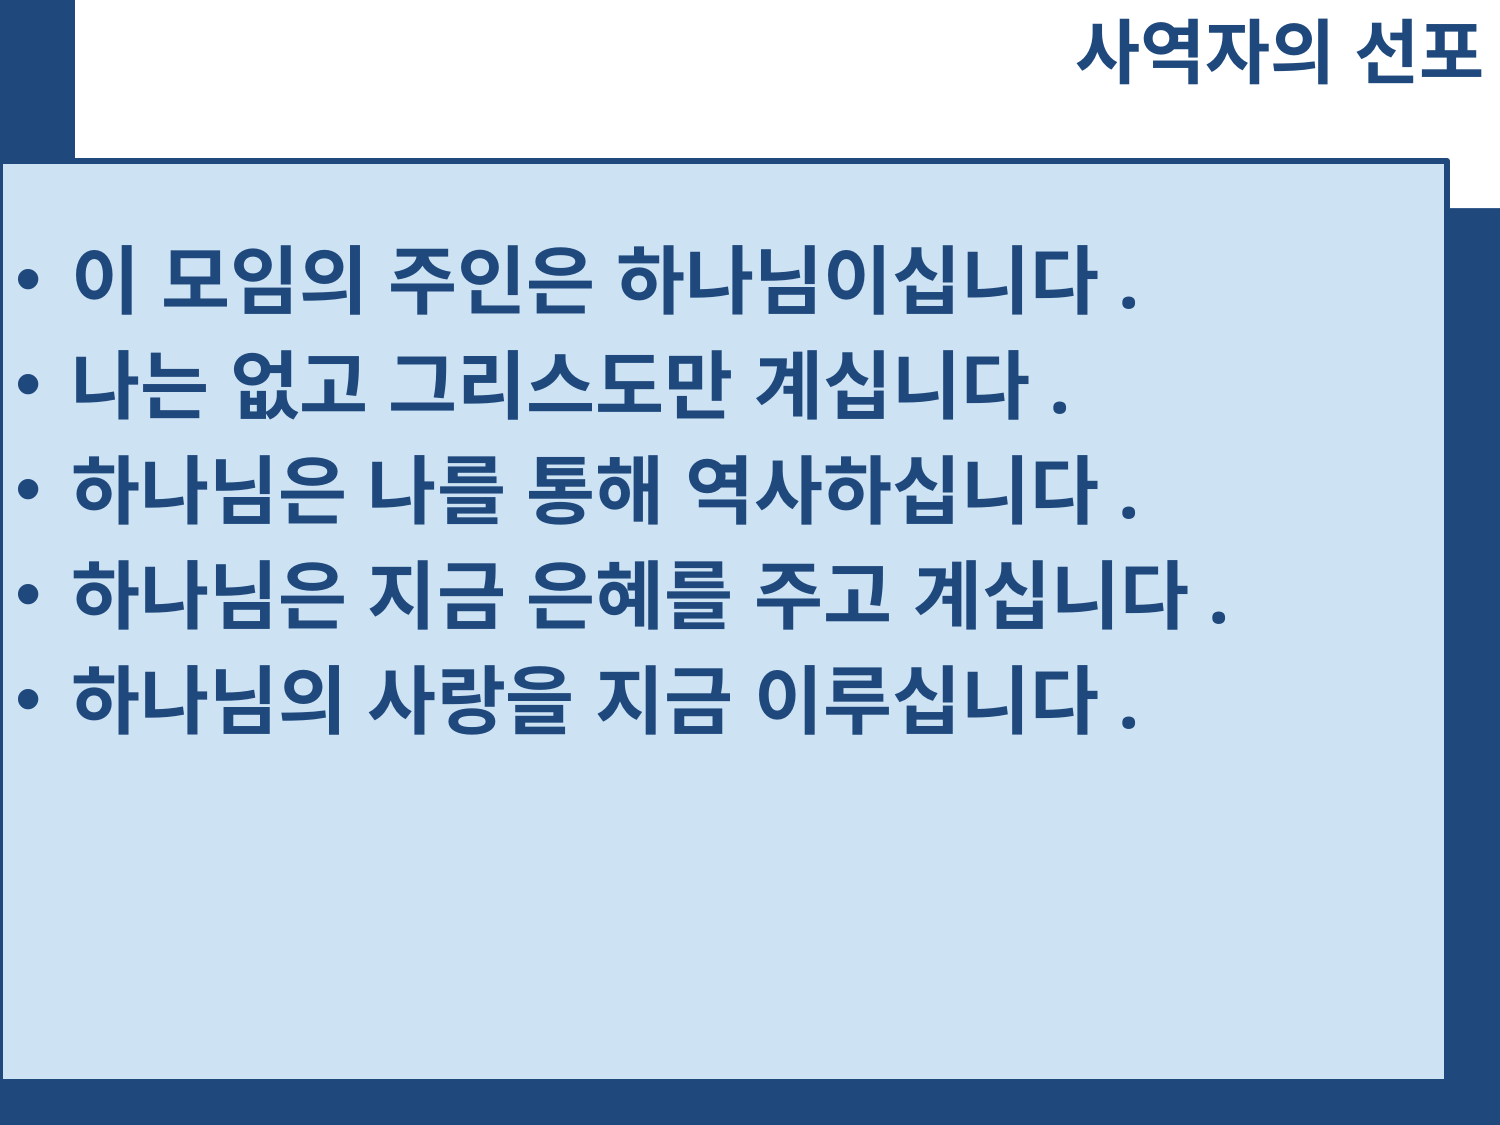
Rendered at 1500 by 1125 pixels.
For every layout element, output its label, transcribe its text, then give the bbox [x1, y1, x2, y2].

title 사역자의 선포 [75, 0, 1500, 209]
list 이 모임의 주인은 하나님이십니다. 나는 없고 그리스도만 계십니다. 하나님은 나를 통해 역사하십니다. 하나님은 지금 은혜를 주고 계십니다. 하나님의 사랑을 지금 이루십니다. [0, 160, 1447, 1083]
